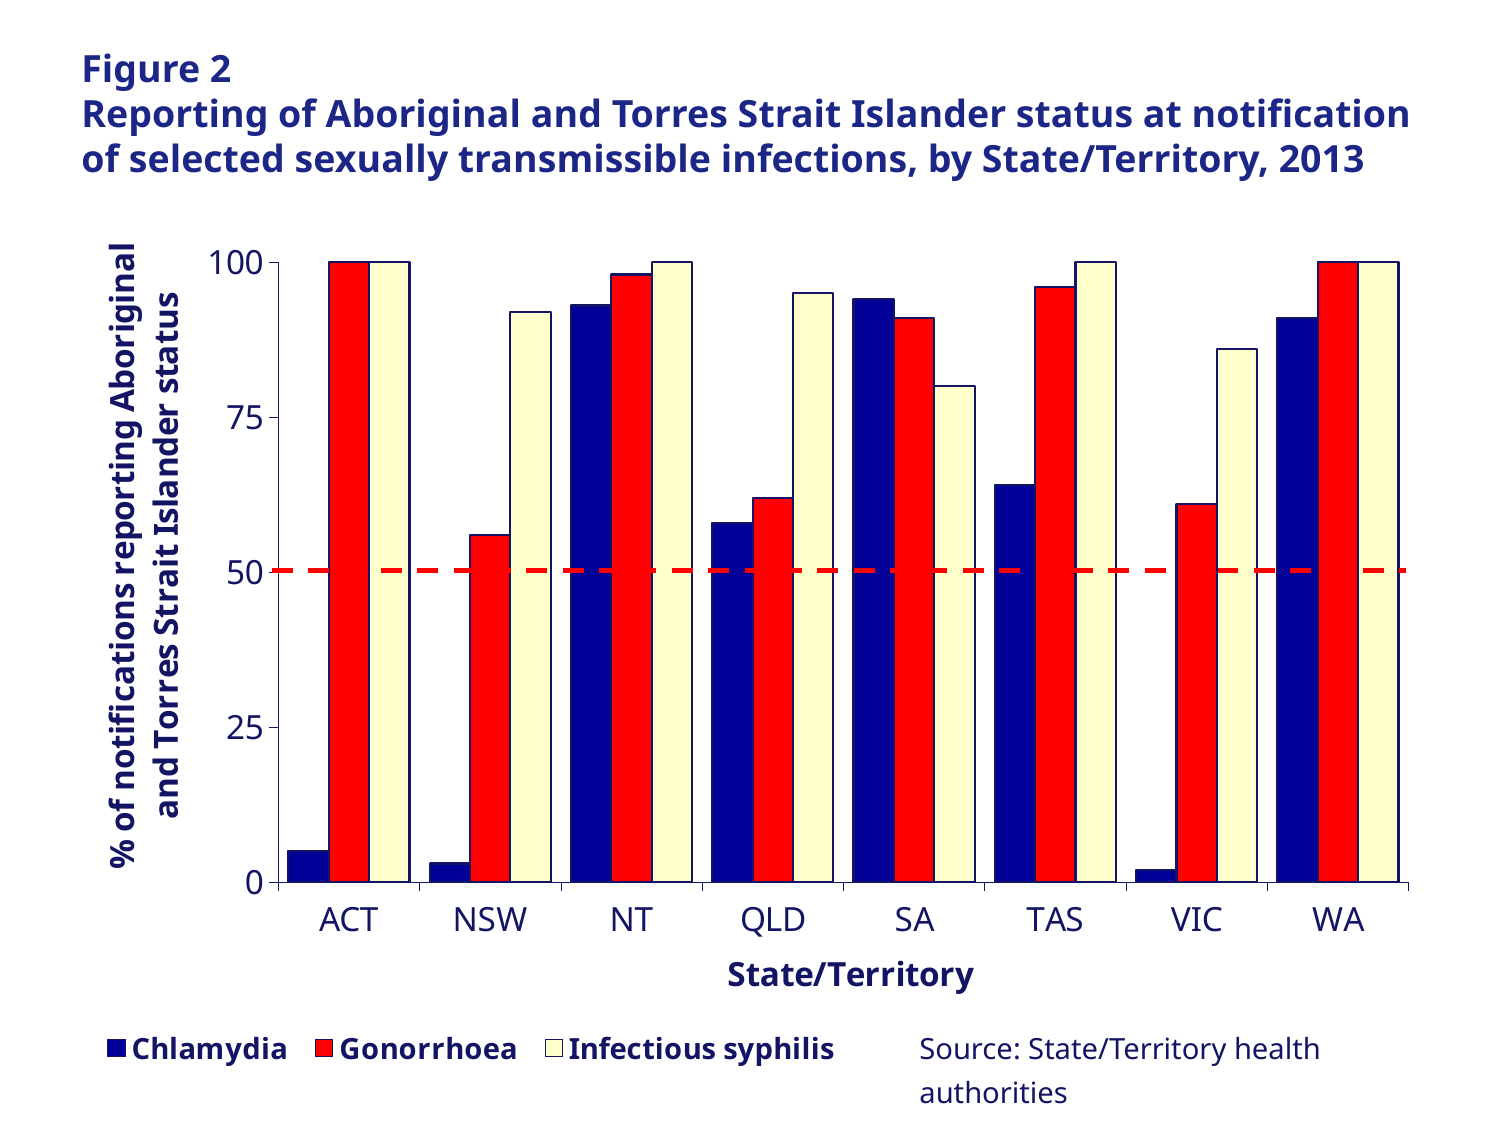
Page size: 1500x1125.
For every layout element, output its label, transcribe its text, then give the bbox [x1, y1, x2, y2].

text_box Figure 2 Reporting of Aboriginal and Torres Strait Islander status at notification of selected sexually transmissible infections, by State/Territory, 2013 [66, 37, 1432, 164]
text_box Source: State/Territory health authorities [904, 1023, 1452, 1119]
chart [89, 215, 1442, 1079]
